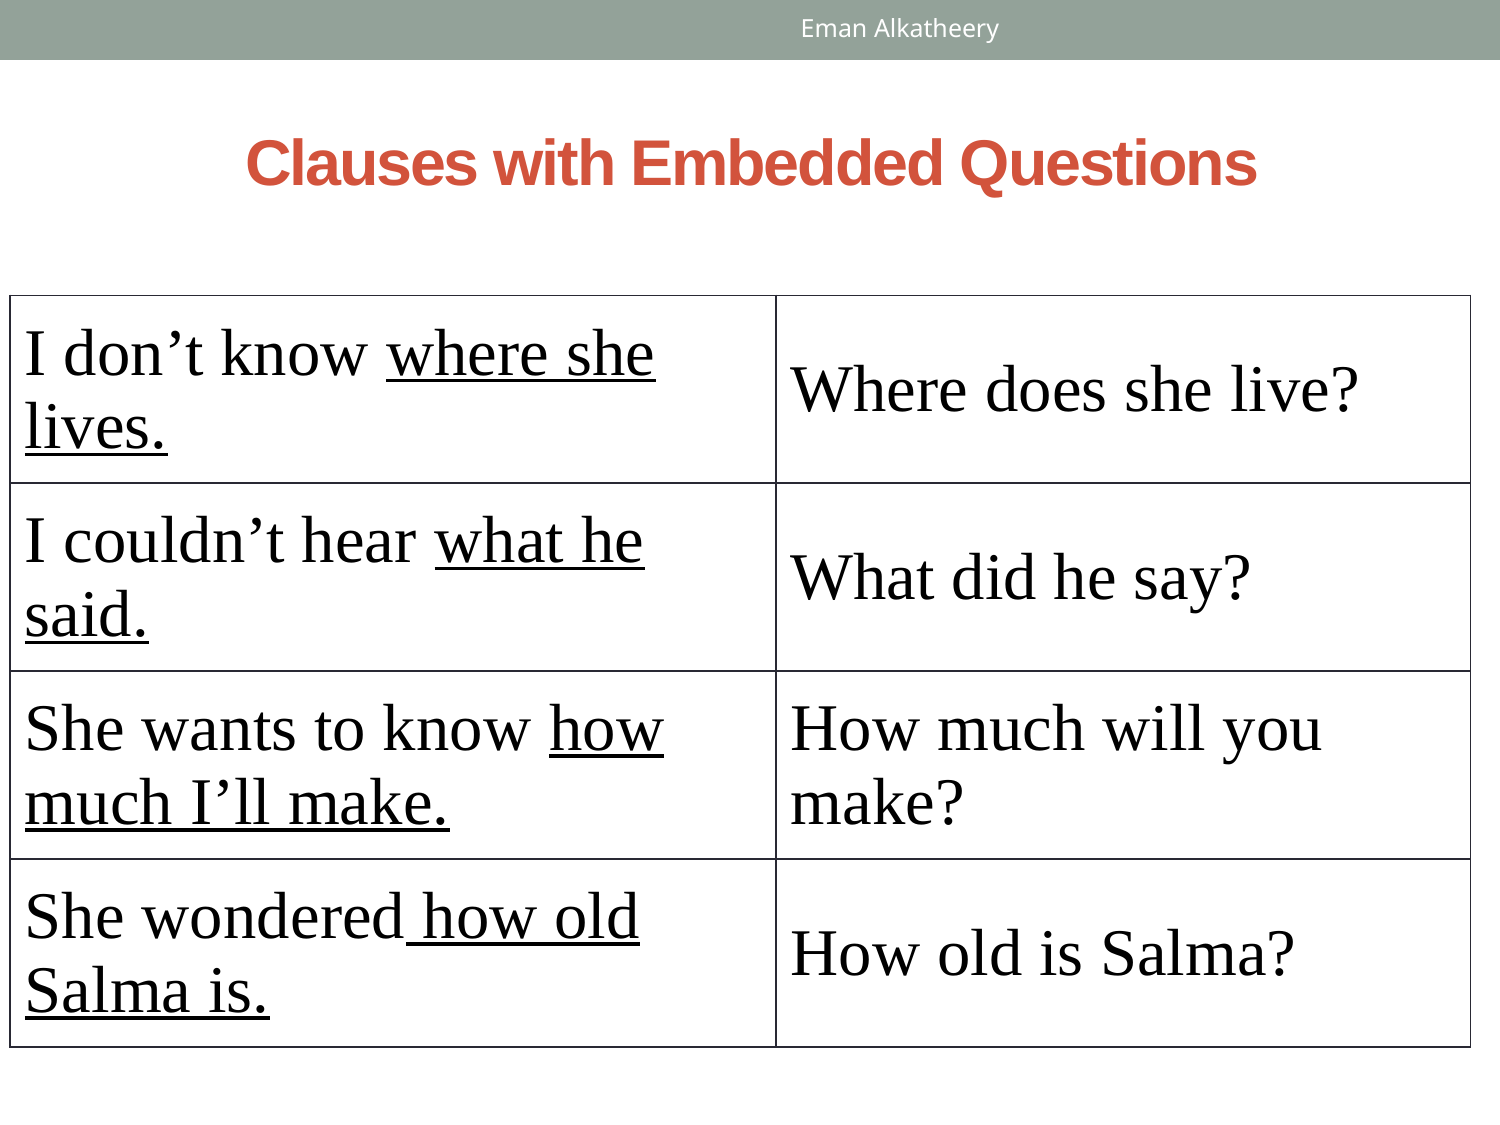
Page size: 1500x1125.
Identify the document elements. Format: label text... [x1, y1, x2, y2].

footer Eman Alkatheery [562, 3, 1238, 57]
table_cell I couldn’t hear what he said. [11, 484, 775, 670]
table_cell She wondered how old Salma is. [11, 860, 775, 1046]
table_header Where does she live? [777, 296, 1470, 482]
title Clauses with Embedded Questions [76, 78, 1427, 241]
table_header I don’t know where she lives. [11, 296, 775, 482]
table_cell How old is Salma? [777, 860, 1470, 1046]
table_cell She wants to know how much I’ll make. [11, 672, 775, 858]
table_cell How much will you make? [777, 672, 1470, 858]
table_cell What did he say? [777, 484, 1470, 670]
